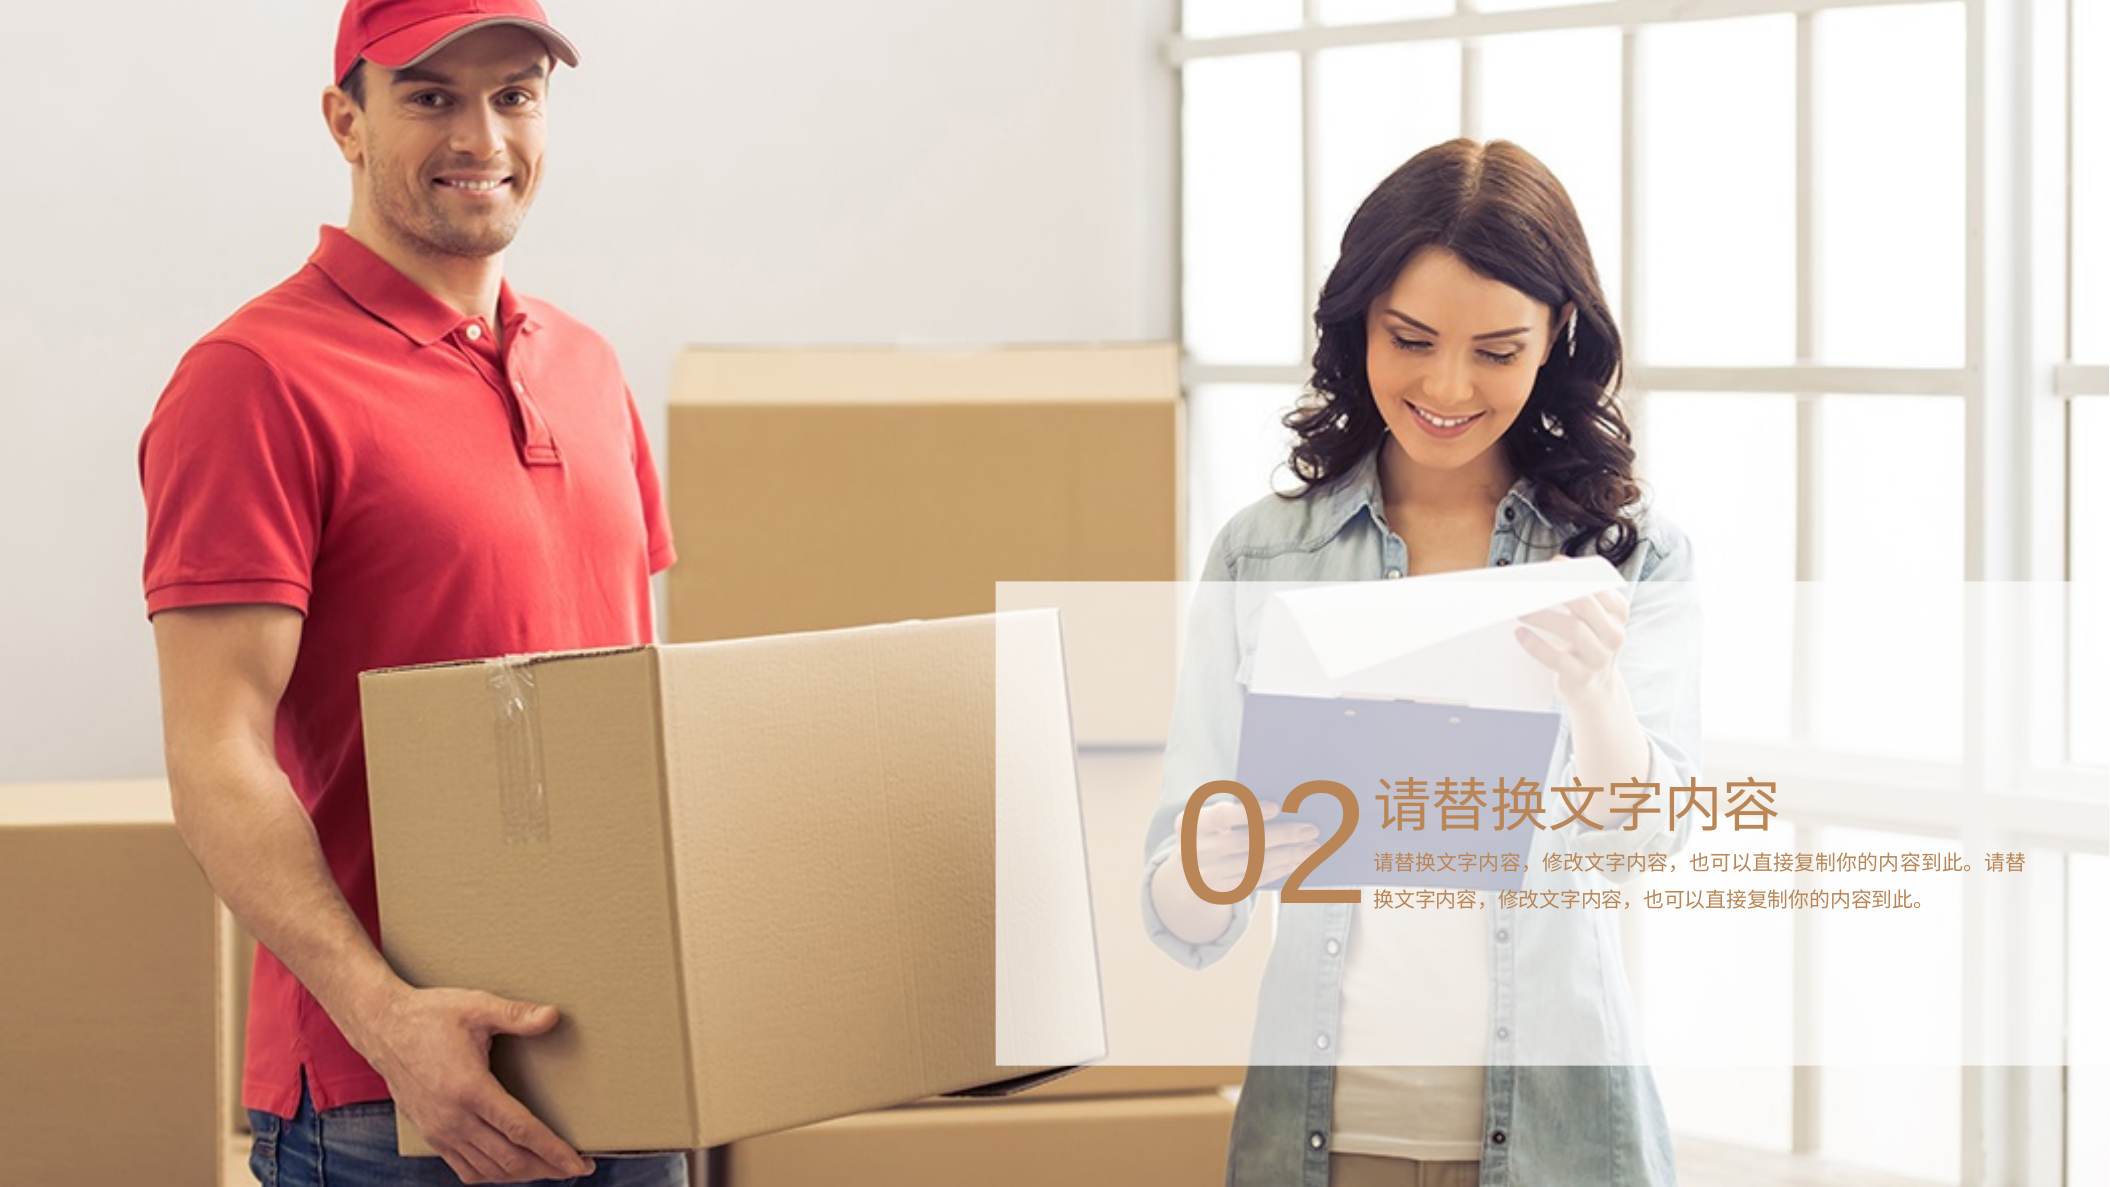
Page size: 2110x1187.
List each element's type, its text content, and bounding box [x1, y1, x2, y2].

text_box 请替换文字内容 [1373, 746, 1842, 837]
text_box 02 [1127, 720, 1417, 946]
text_box [0, 0, 2110, 1187]
text_box 请替换文字内容，修改文字内容，也可以直接复制你的内容到此。请替换文字内容，修改文字内容，也可以直接复制你的内容到此。 [1373, 837, 2027, 912]
text_box [995, 580, 2110, 1067]
